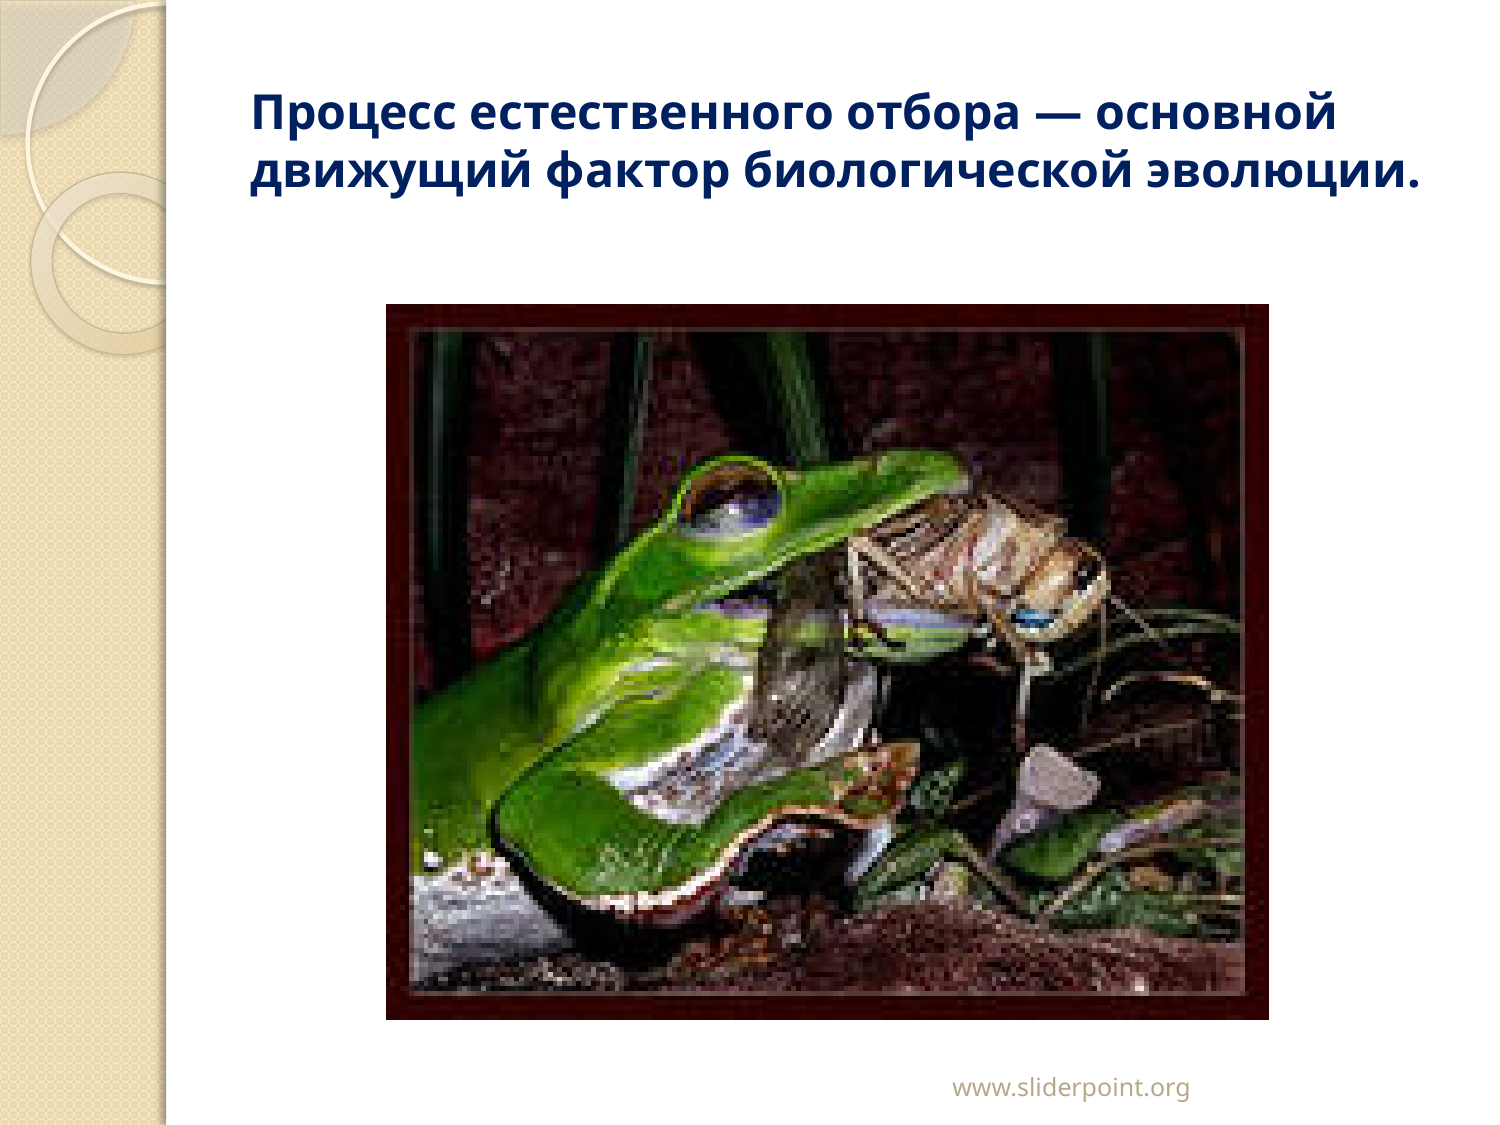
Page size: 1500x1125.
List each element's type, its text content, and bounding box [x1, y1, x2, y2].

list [386, 304, 1269, 1020]
footer www.sliderpoint.org [937, 1034, 1413, 1113]
title Процесс естественного отбора — основной движущий фактор биологической эволюции. [235, 45, 1466, 233]
